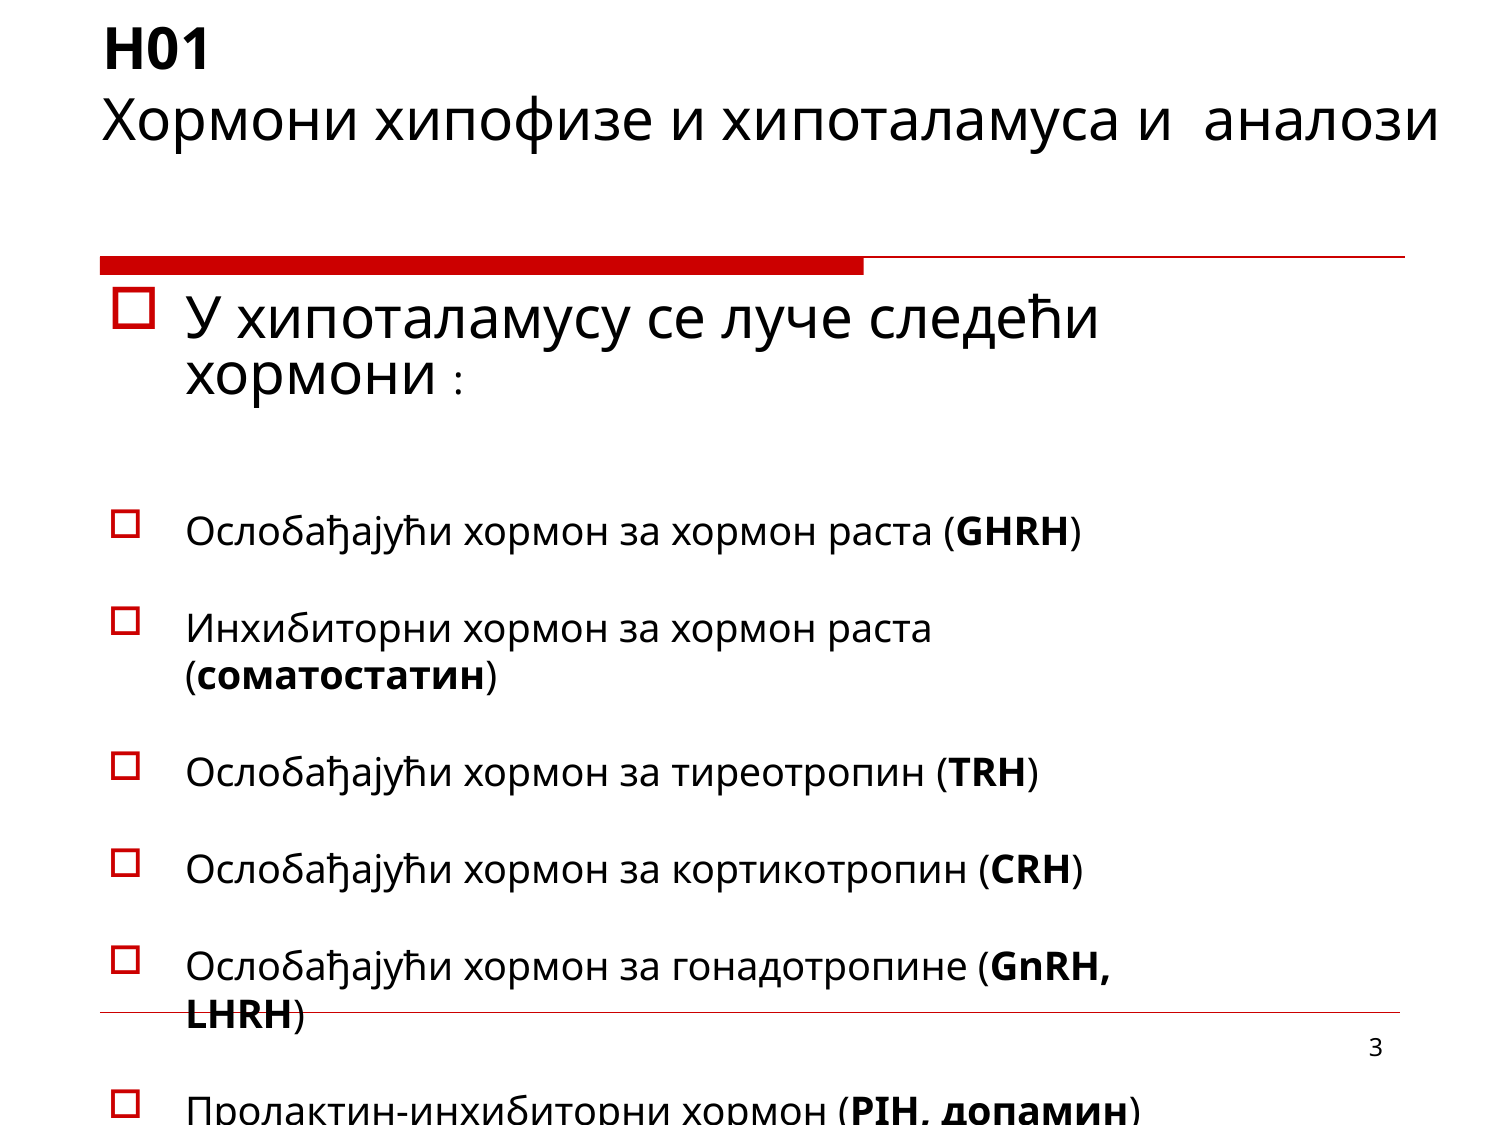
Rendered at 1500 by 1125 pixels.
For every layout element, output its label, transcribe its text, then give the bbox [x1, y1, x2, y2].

title Хормони хипофизе и хипоталамуса и аналози [50, 47, 1450, 270]
text_box У хипоталамусу се луче следећи хормони : Ослобађајући хормон за хормон раста (GHRH) Инхибиторни хормон за хормон раста (соматостатин) Ослобађајући хормон за тиреотрoпин (TRH) Ослобађајући хормон за кортикoтрoпин (CRH) Ослобађајући хормон за гонадотрoпине (GnRH, LHRH) Пролактин-инхибиторни хормон (PIH, допамин) [105, 278, 1339, 1125]
text_box 3 [1364, 1029, 1390, 1066]
text_box H01 [100, 9, 237, 47]
